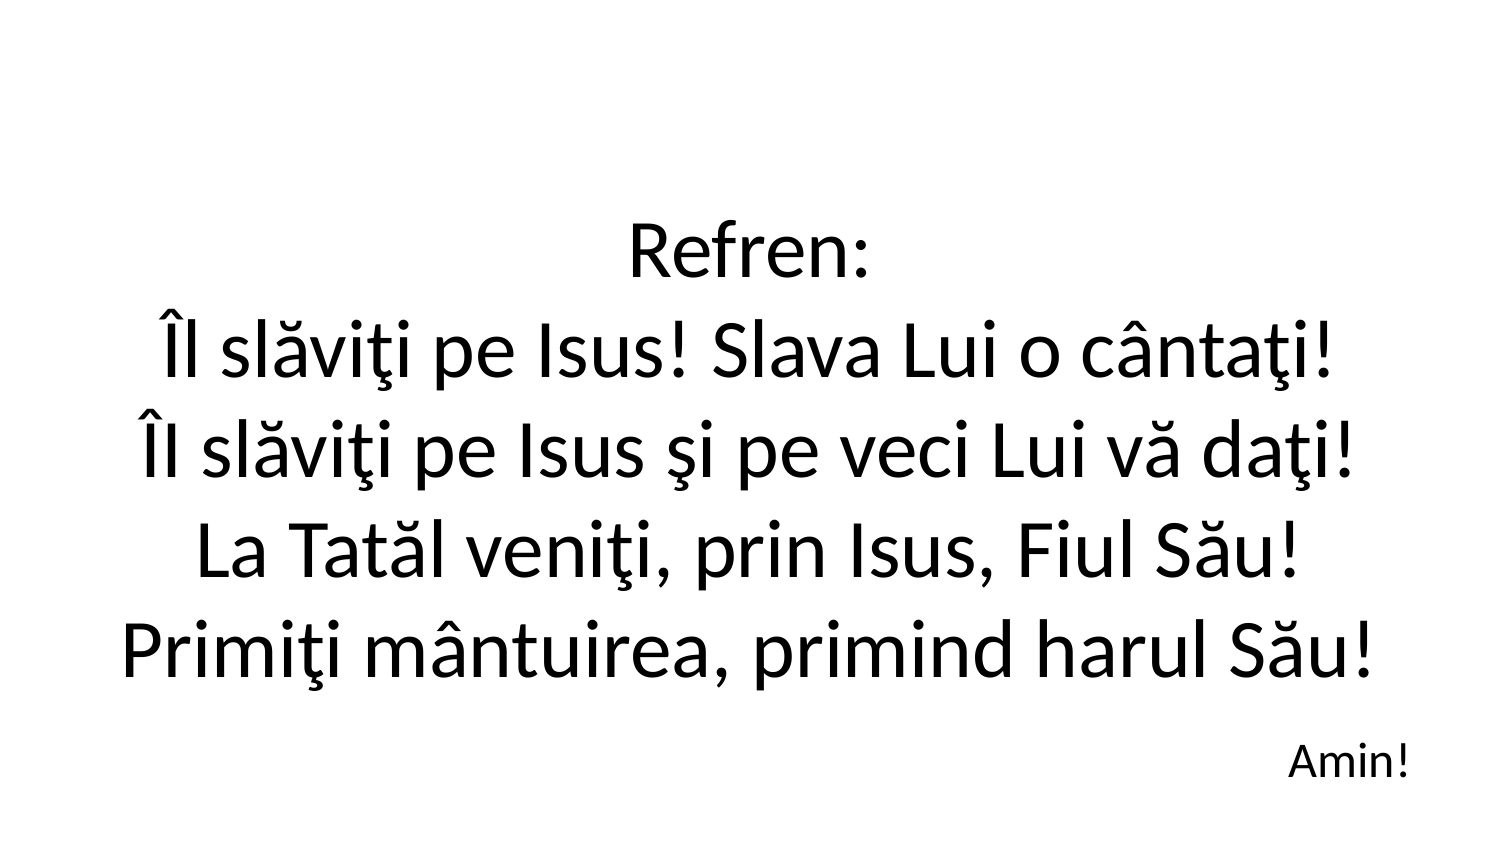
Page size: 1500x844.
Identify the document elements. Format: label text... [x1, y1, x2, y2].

text_box Amin! [1273, 674, 1427, 795]
text_box Refren: Îl slăviţi pe Isus! Slava Lui o cântaţi! ÎI slăviţi pe Isus şi pe veci Lui vă daţi! La Tatăl veniţi, prin Isus, Fiul Său! Primiţi mântuirea, primind harul Său! [106, 142, 1394, 702]
